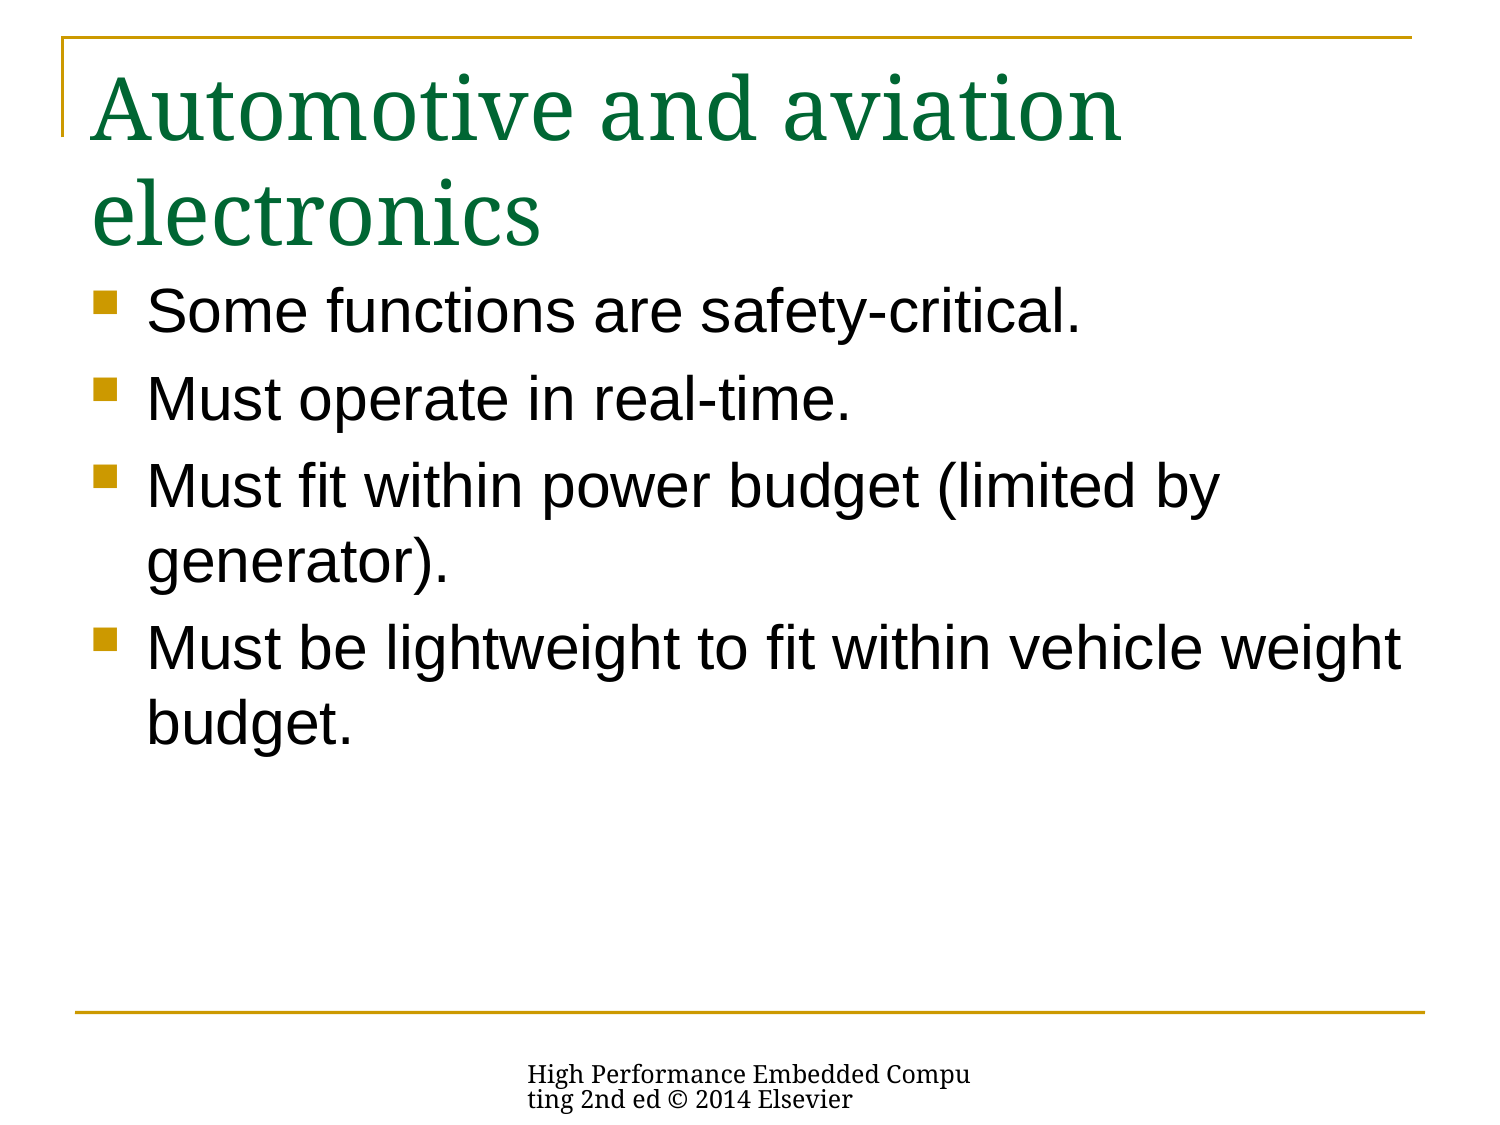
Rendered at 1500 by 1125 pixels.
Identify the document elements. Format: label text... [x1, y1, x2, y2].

title Automotive and aviation electronics [75, 45, 1425, 233]
footer High Performance Embedded Computing 2nd ed © 2014 Elsevier [512, 1025, 988, 1100]
list Some functions are safety-critical. Must operate in real-time. Must fit within power budget (limited by generator). Must be lightweight to fit within vehicle weight budget. [75, 262, 1425, 1006]
